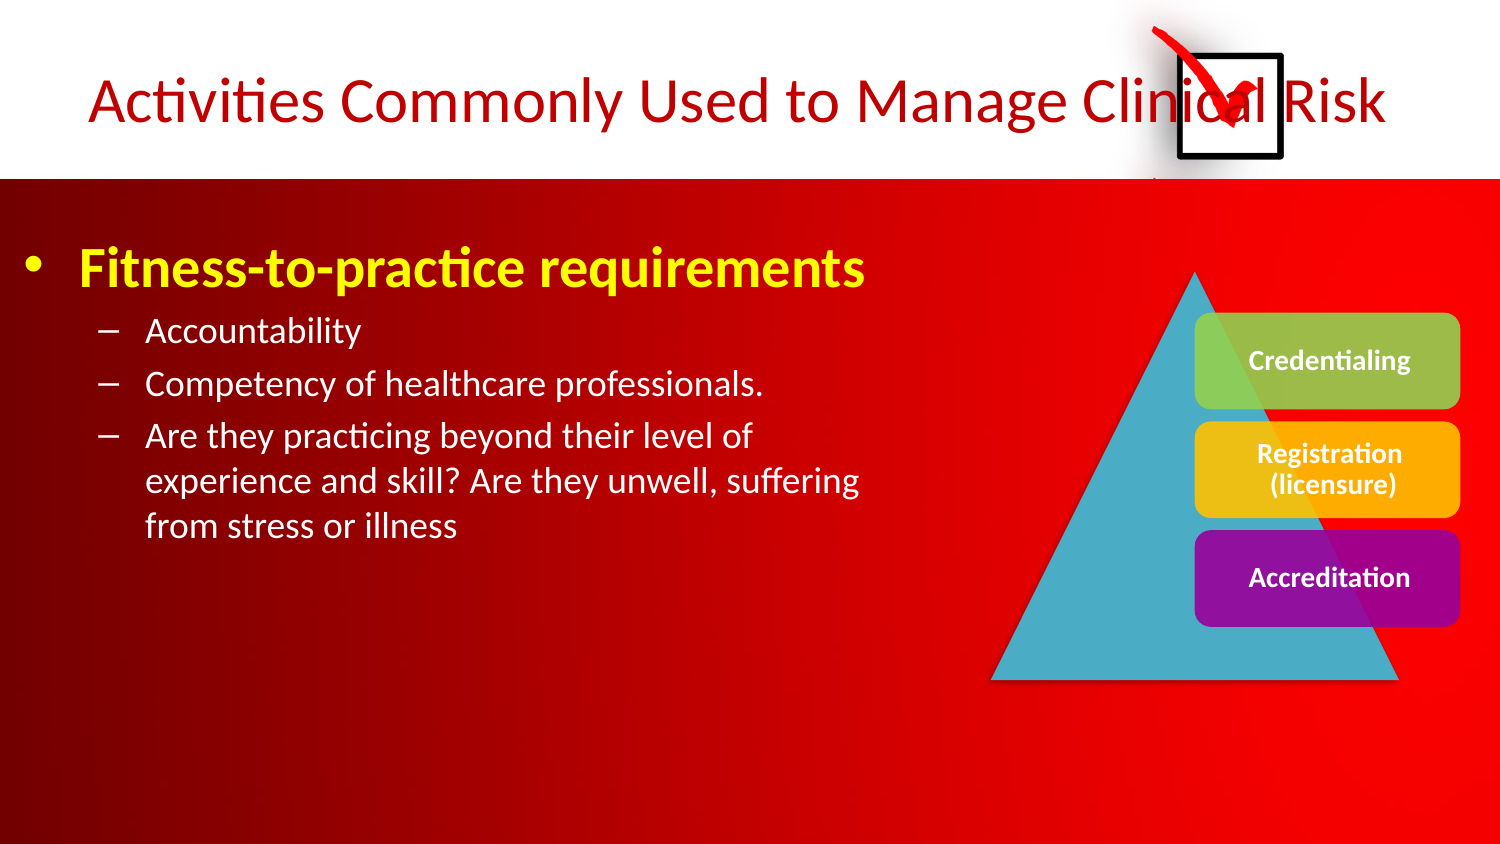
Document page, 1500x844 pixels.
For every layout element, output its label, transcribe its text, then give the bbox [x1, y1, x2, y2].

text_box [849, 271, 1500, 681]
picture [0, 0, 1500, 844]
list Fitness-to-practice requirements Accountability Competency of healthcare professionals. Are they practicing beyond their level of experience and skill? Are they unwell, suffering from stress or illness [8, 221, 901, 798]
title Activities Commonly Used to Manage Clinical Risk [73, 21, 1427, 172]
